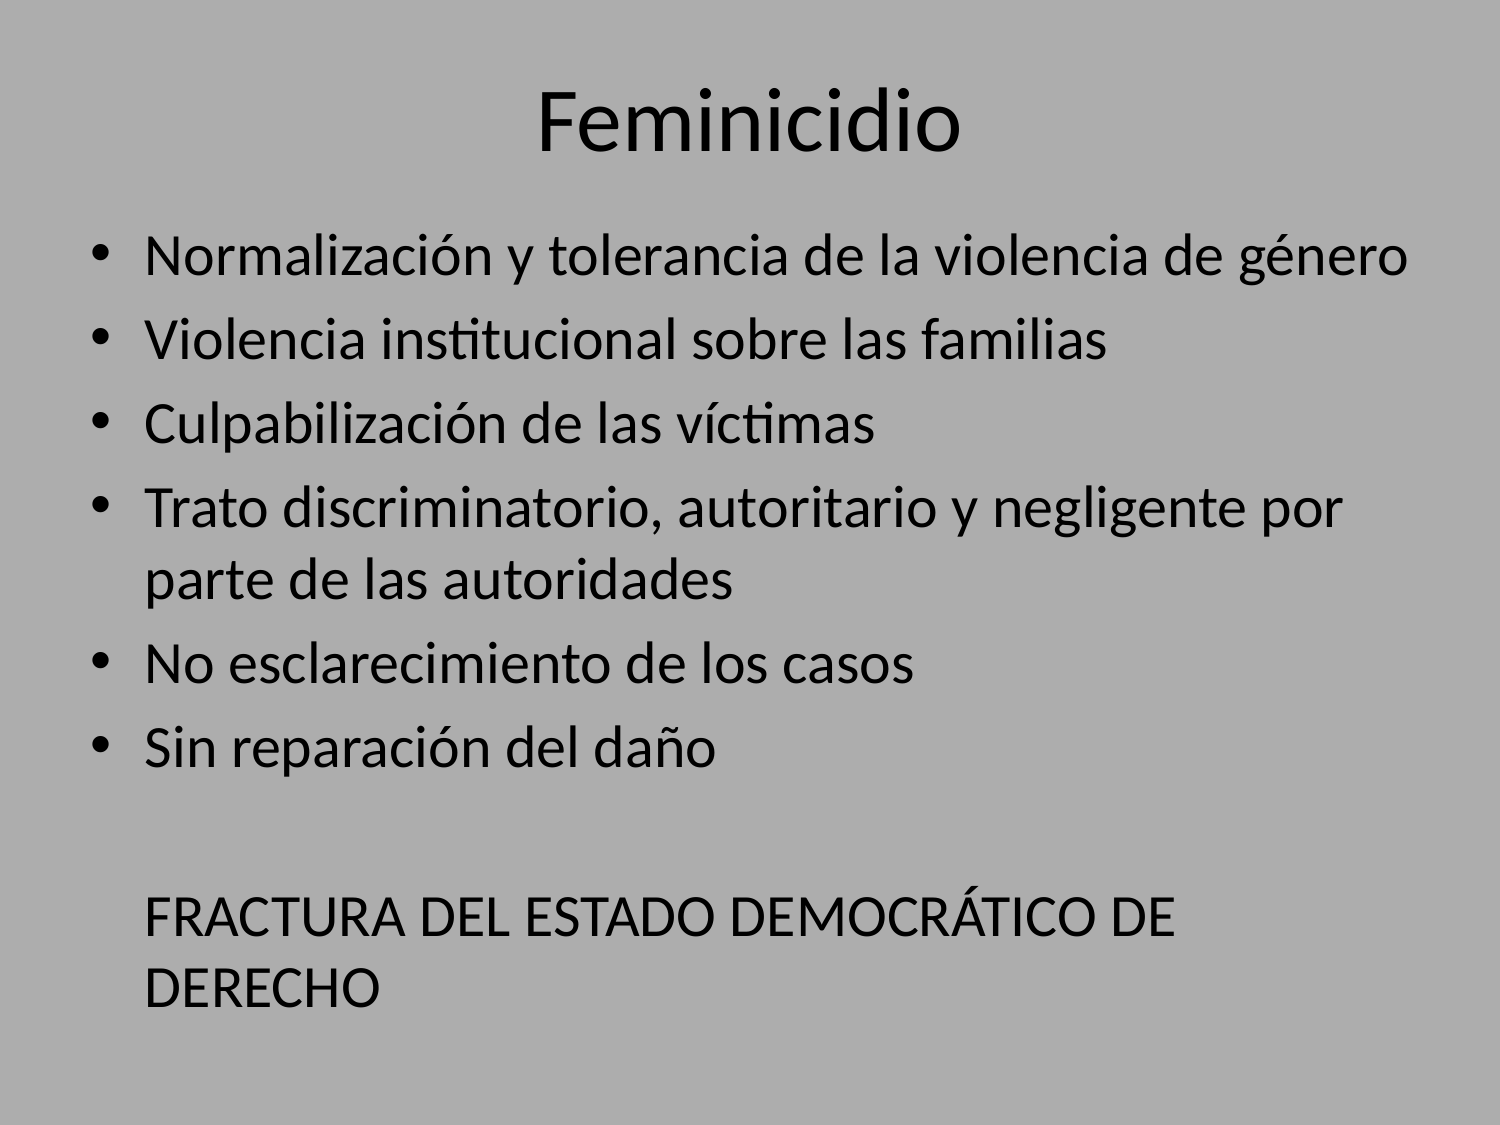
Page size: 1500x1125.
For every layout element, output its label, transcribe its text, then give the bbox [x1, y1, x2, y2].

list Normalización y tolerancia de la violencia de género Violencia institucional sobre las familias Culpabilización de las víctimas Trato discriminatorio, autoritario y negligente por parte de las autoridades No esclarecimiento de los casos Sin reparación del daño FRACTURA DEL ESTADO DEMOCRÁTICO DE DERECHO [75, 208, 1425, 1083]
title Feminicidio [75, 45, 1425, 185]
